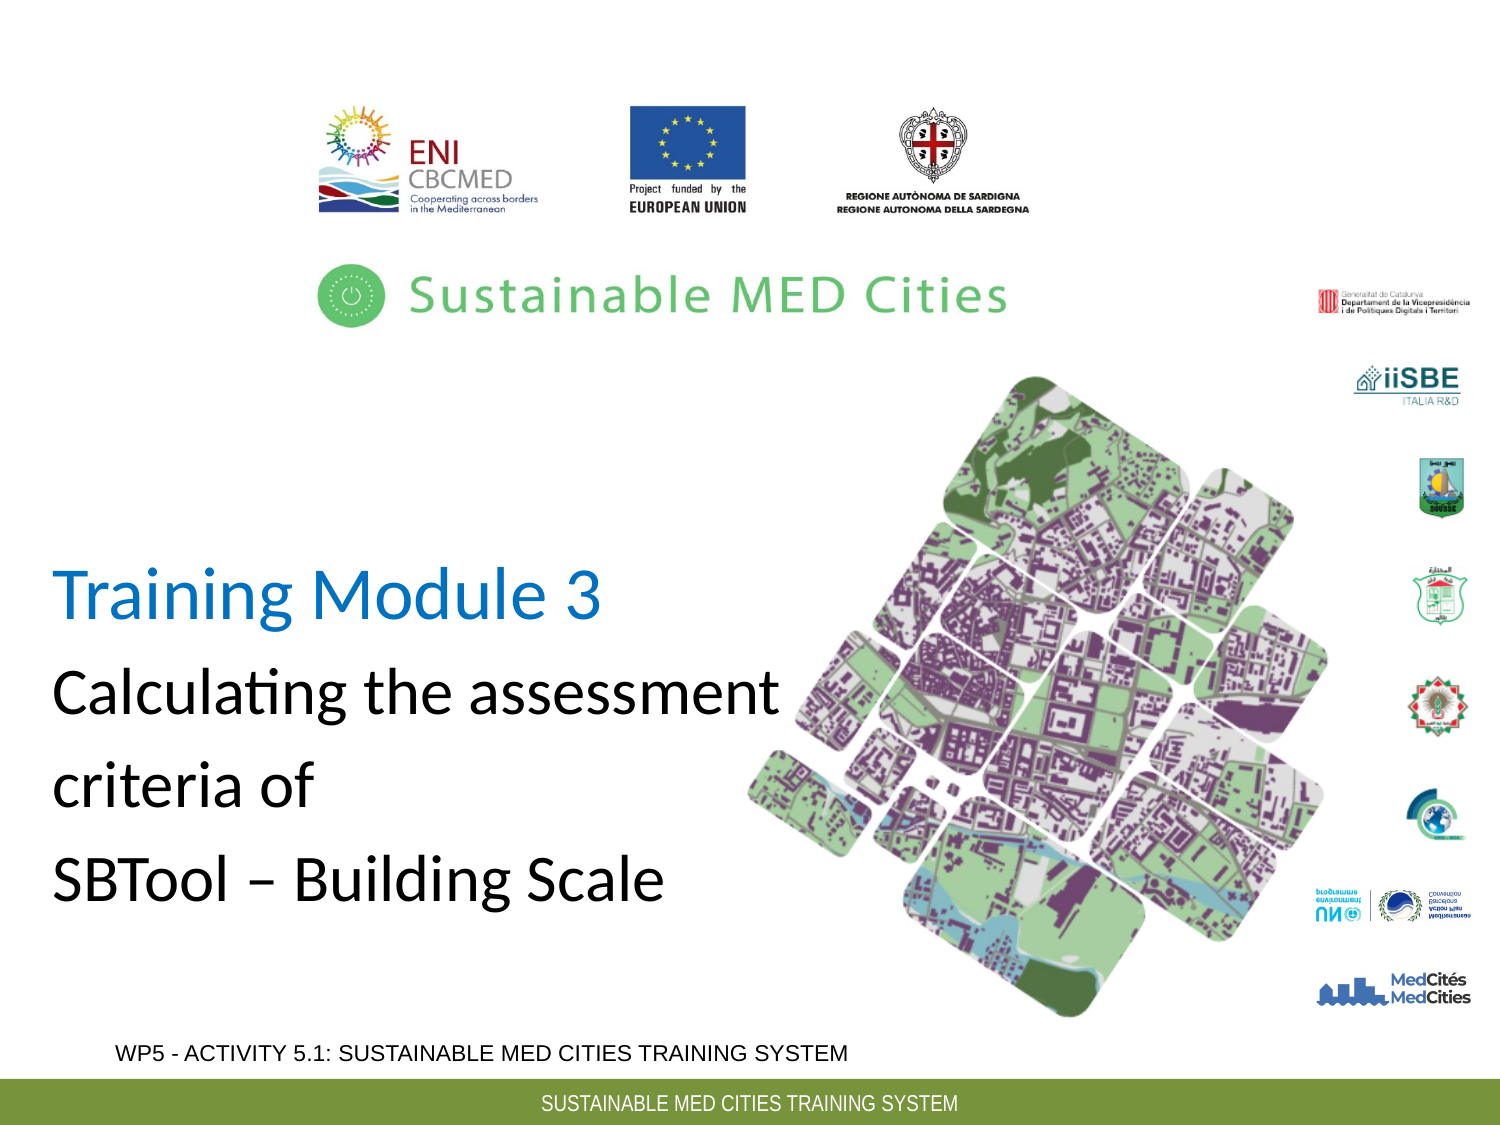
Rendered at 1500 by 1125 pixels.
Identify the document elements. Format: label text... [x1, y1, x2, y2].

picture [1414, 455, 1474, 523]
picture [284, 84, 1486, 1078]
text_box Training Module 3 Calculating the assessment criteria of SBTool – Building Scale [37, 537, 1107, 951]
picture [1346, 363, 1474, 411]
picture [1313, 970, 1474, 1008]
picture [1396, 786, 1474, 847]
picture [1313, 885, 1474, 924]
picture [1313, 279, 1474, 321]
